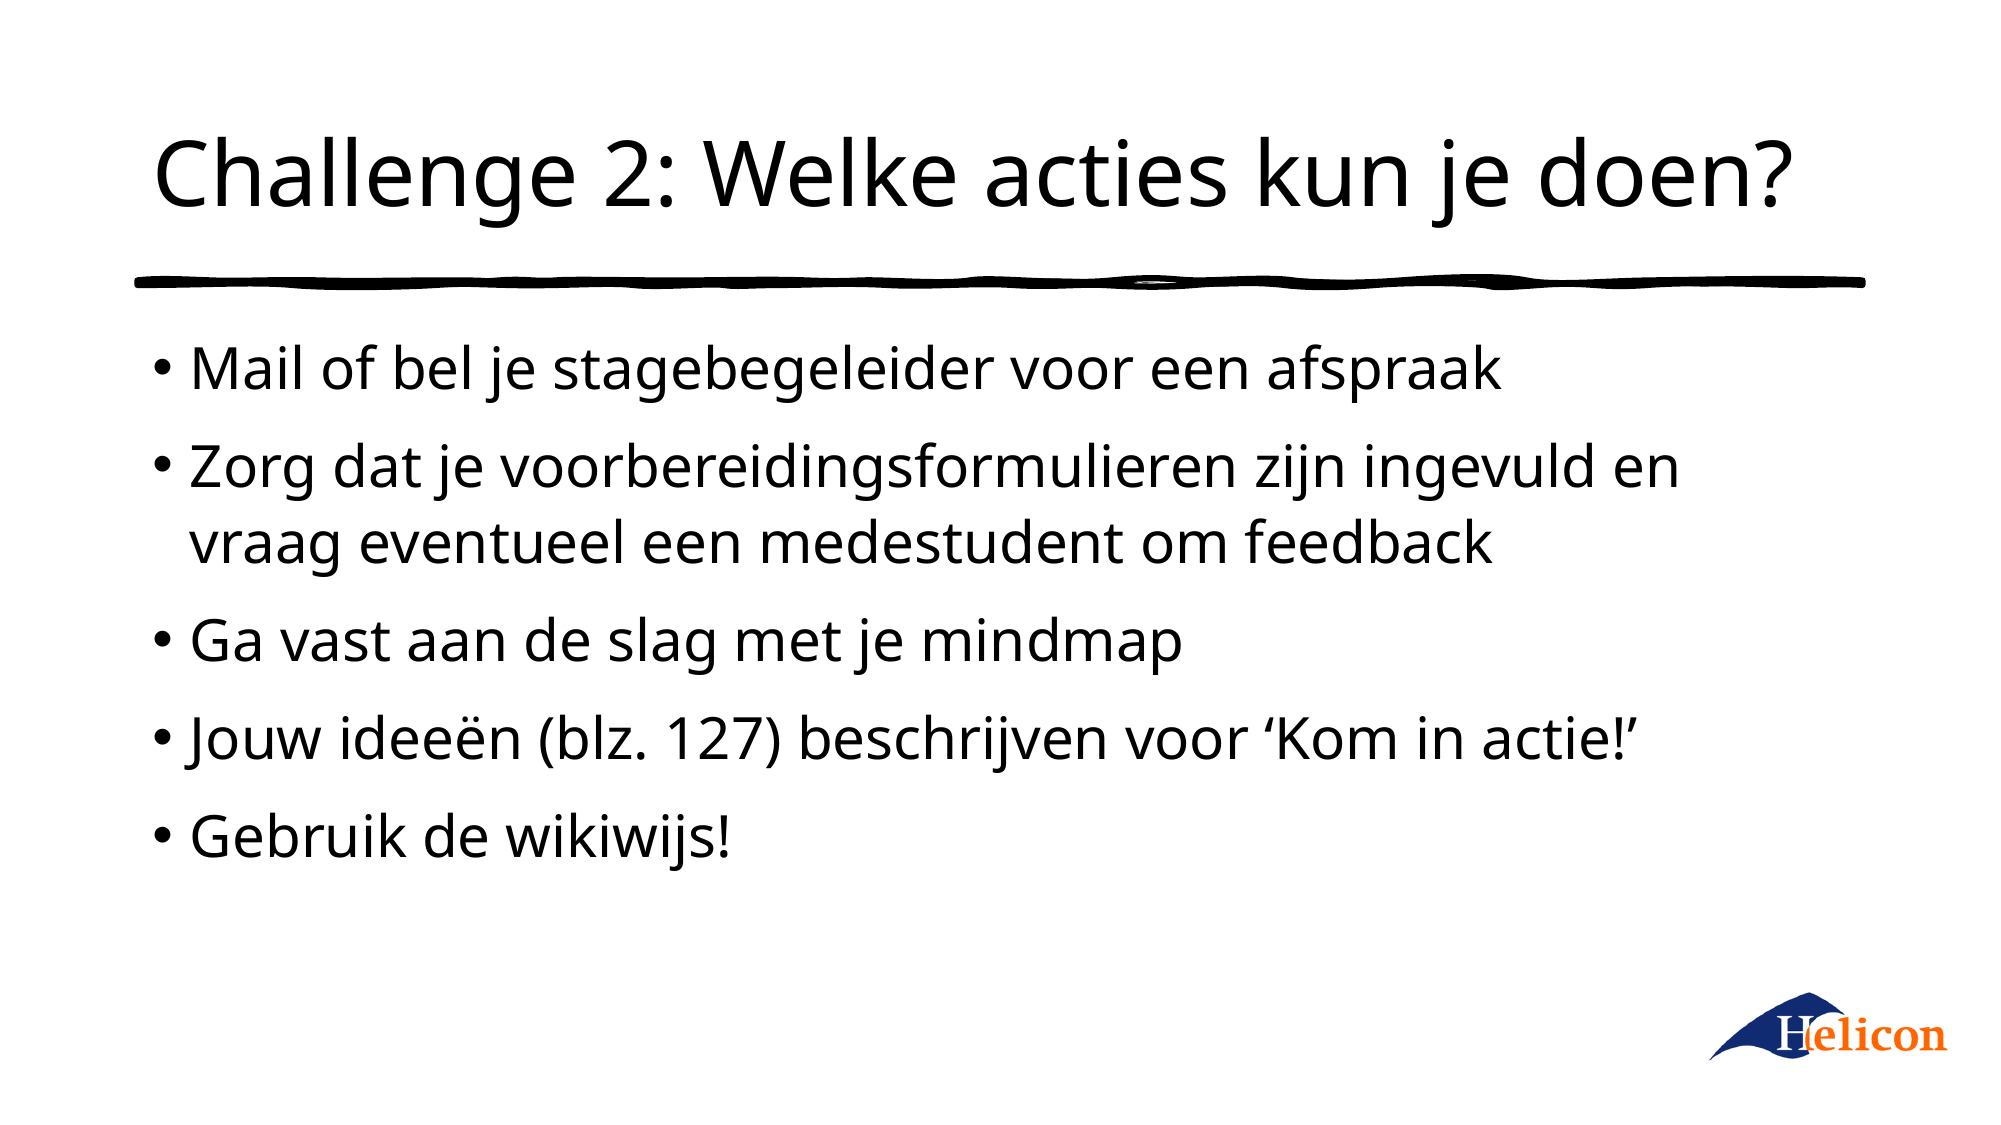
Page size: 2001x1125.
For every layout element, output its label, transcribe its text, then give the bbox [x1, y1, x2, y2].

picture [1671, 952, 2000, 1125]
title Challenge 2: Welke acties kun je doen? [137, 61, 1863, 280]
list Mail of bel je stagebegeleider voor een afspraak Zorg dat je voorbereidingsformulieren zijn ingevuld en vraag eventueel een medestudent om feedback Ga vast aan de slag met je mindmap Jouw ideeën (blz. 127) beschrijven voor ‘Kom in actie!’ Gebruik de wikiwijs! [137, 316, 1863, 1014]
